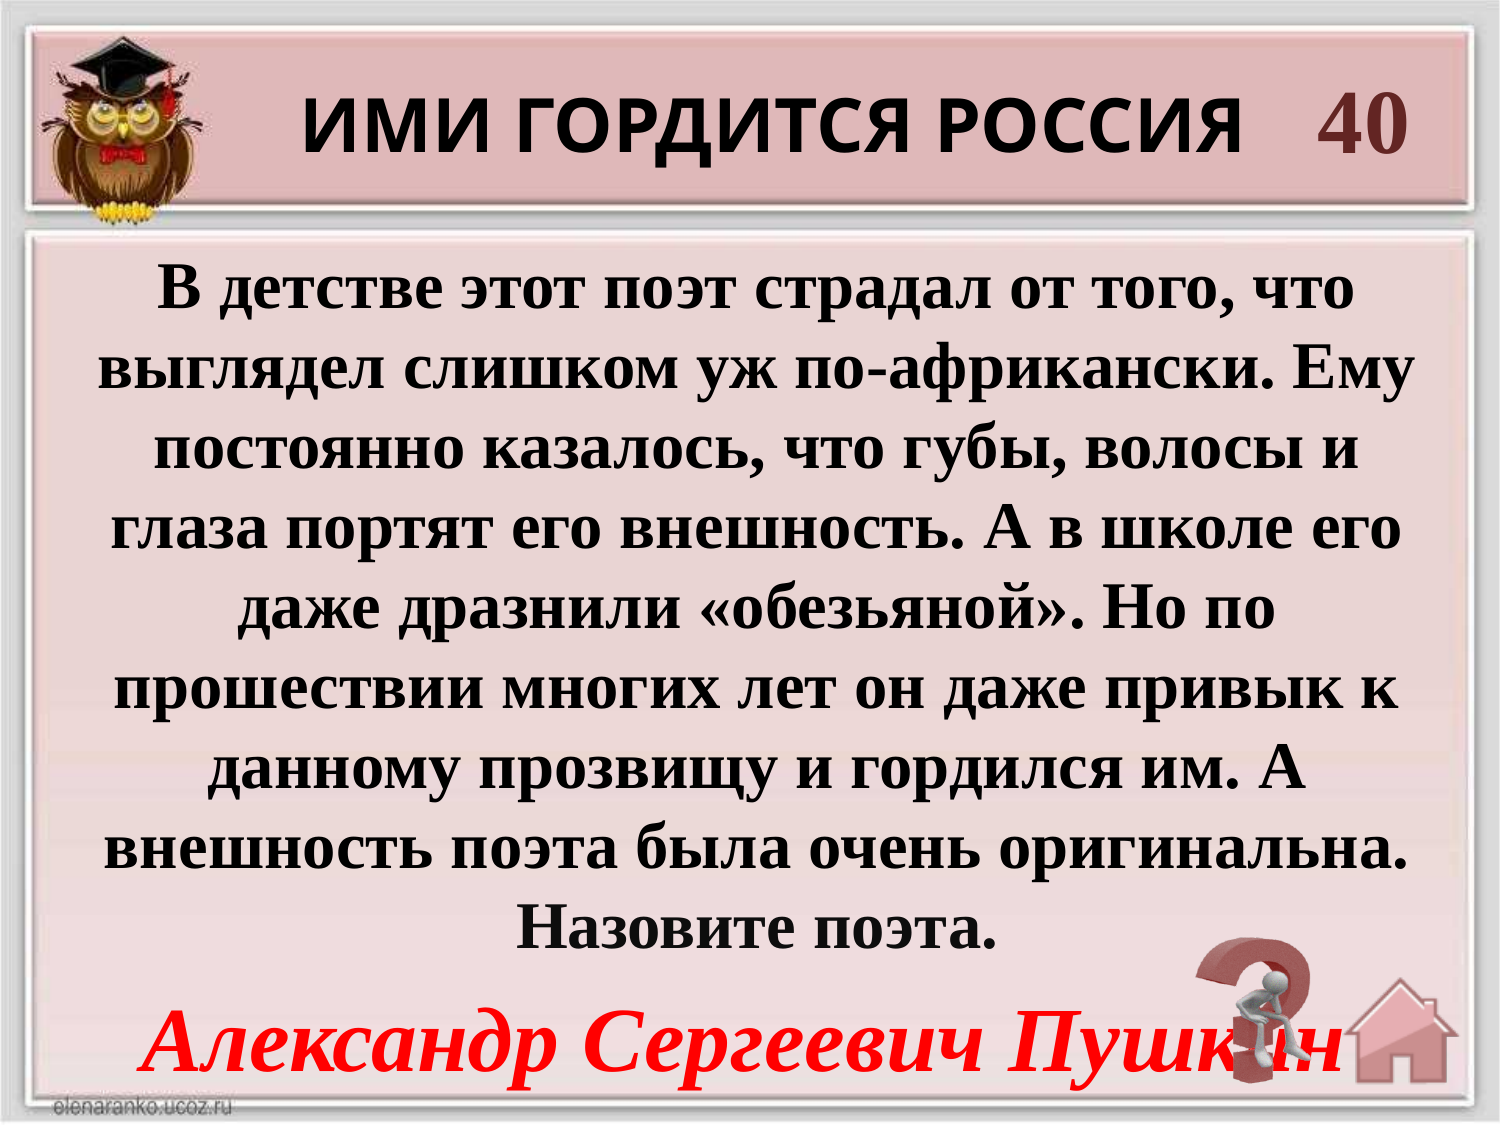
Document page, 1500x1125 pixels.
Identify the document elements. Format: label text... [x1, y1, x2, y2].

text_box В детстве этот поэт страдал от того, что выглядел слишком уж по-африкански. Ему постоянно казалось, что губы, волосы и глаза портят его внешность. А в школе его даже дразнили «обезьяной». Но по прошествии многих лет он даже привык к данному прозвищу и гордился им. А внешность поэта была очень оригинальна. Назовите поэта. [82, 234, 1433, 969]
text_box ИМИ ГОРДИТСЯ РОССИЯ [222, 70, 1281, 175]
picture [0, 0, 1500, 1125]
text_box Александр Сергеевич Пушкин [46, 972, 1442, 1098]
text_box 40 [1281, 54, 1447, 180]
